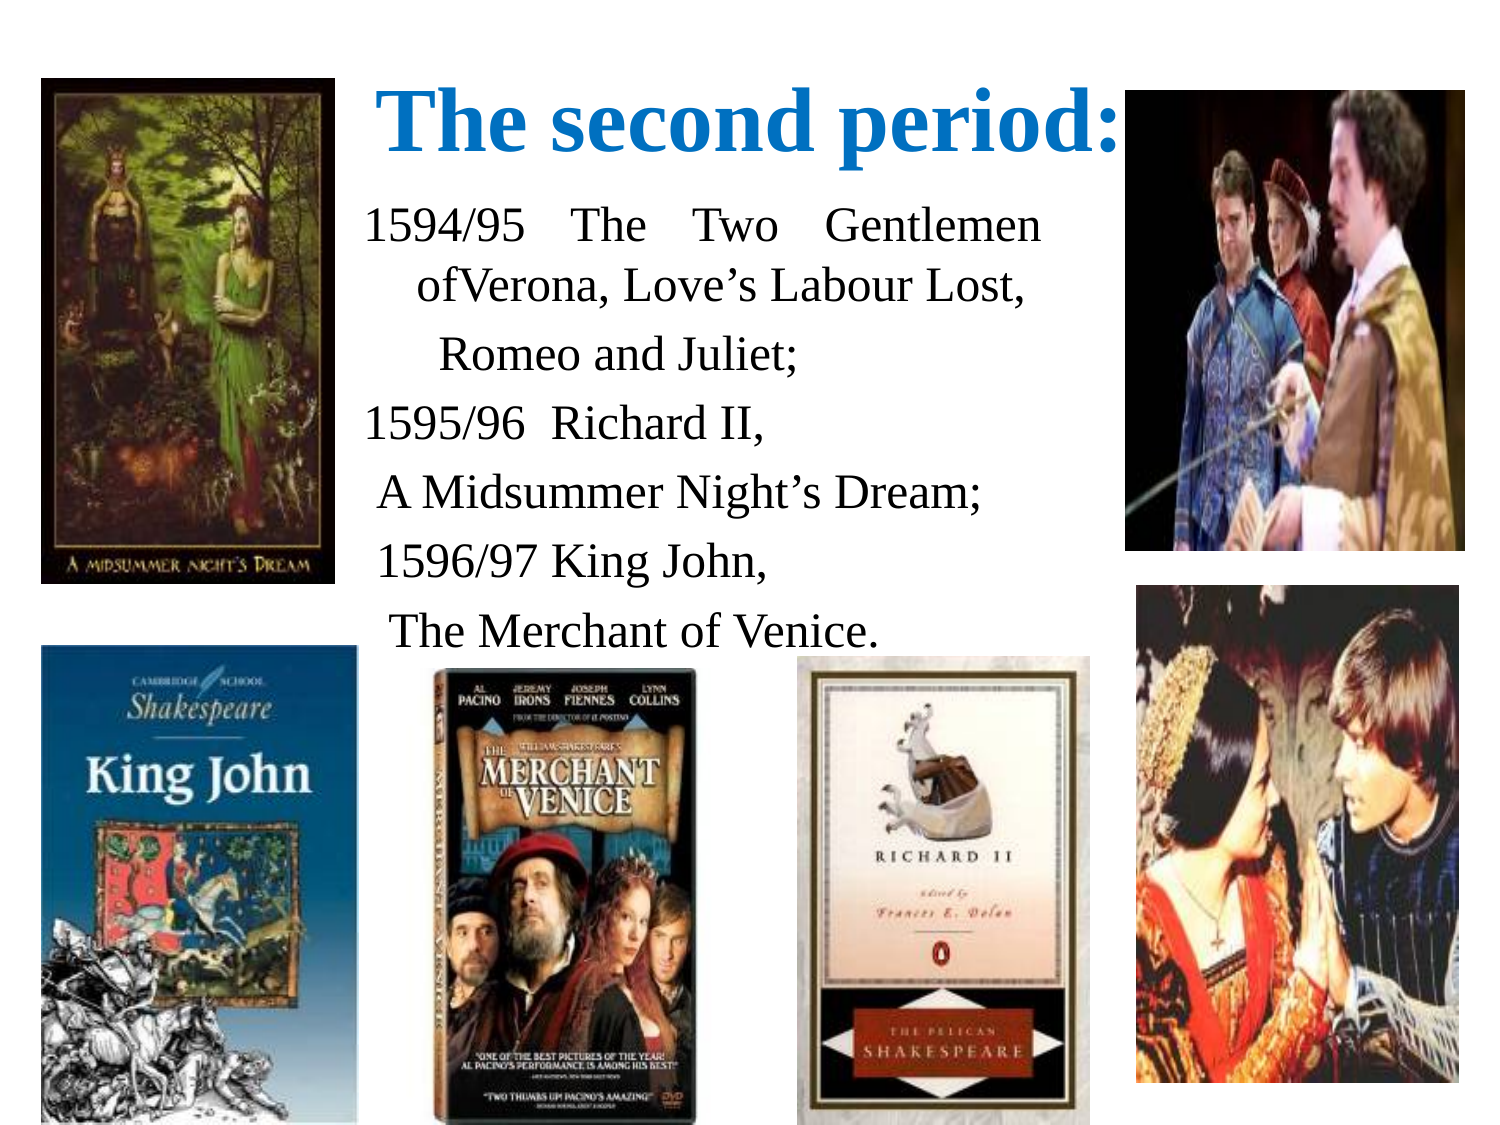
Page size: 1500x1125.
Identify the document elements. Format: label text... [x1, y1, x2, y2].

picture [796, 656, 1091, 1125]
title The second period: [74, 44, 1426, 185]
picture [383, 668, 748, 1125]
picture [1136, 585, 1460, 1083]
list 1594/95 The Two Gentlemen ofVerona, Love’s Labour Lost, Romeo and Juliet; 1595/96 Richard II, A Midsummer Night’s Dream; 1596/97 King John, The Merchant of Venice. [348, 184, 1058, 669]
picture [40, 77, 336, 584]
picture [1124, 89, 1466, 552]
picture [40, 645, 359, 1125]
